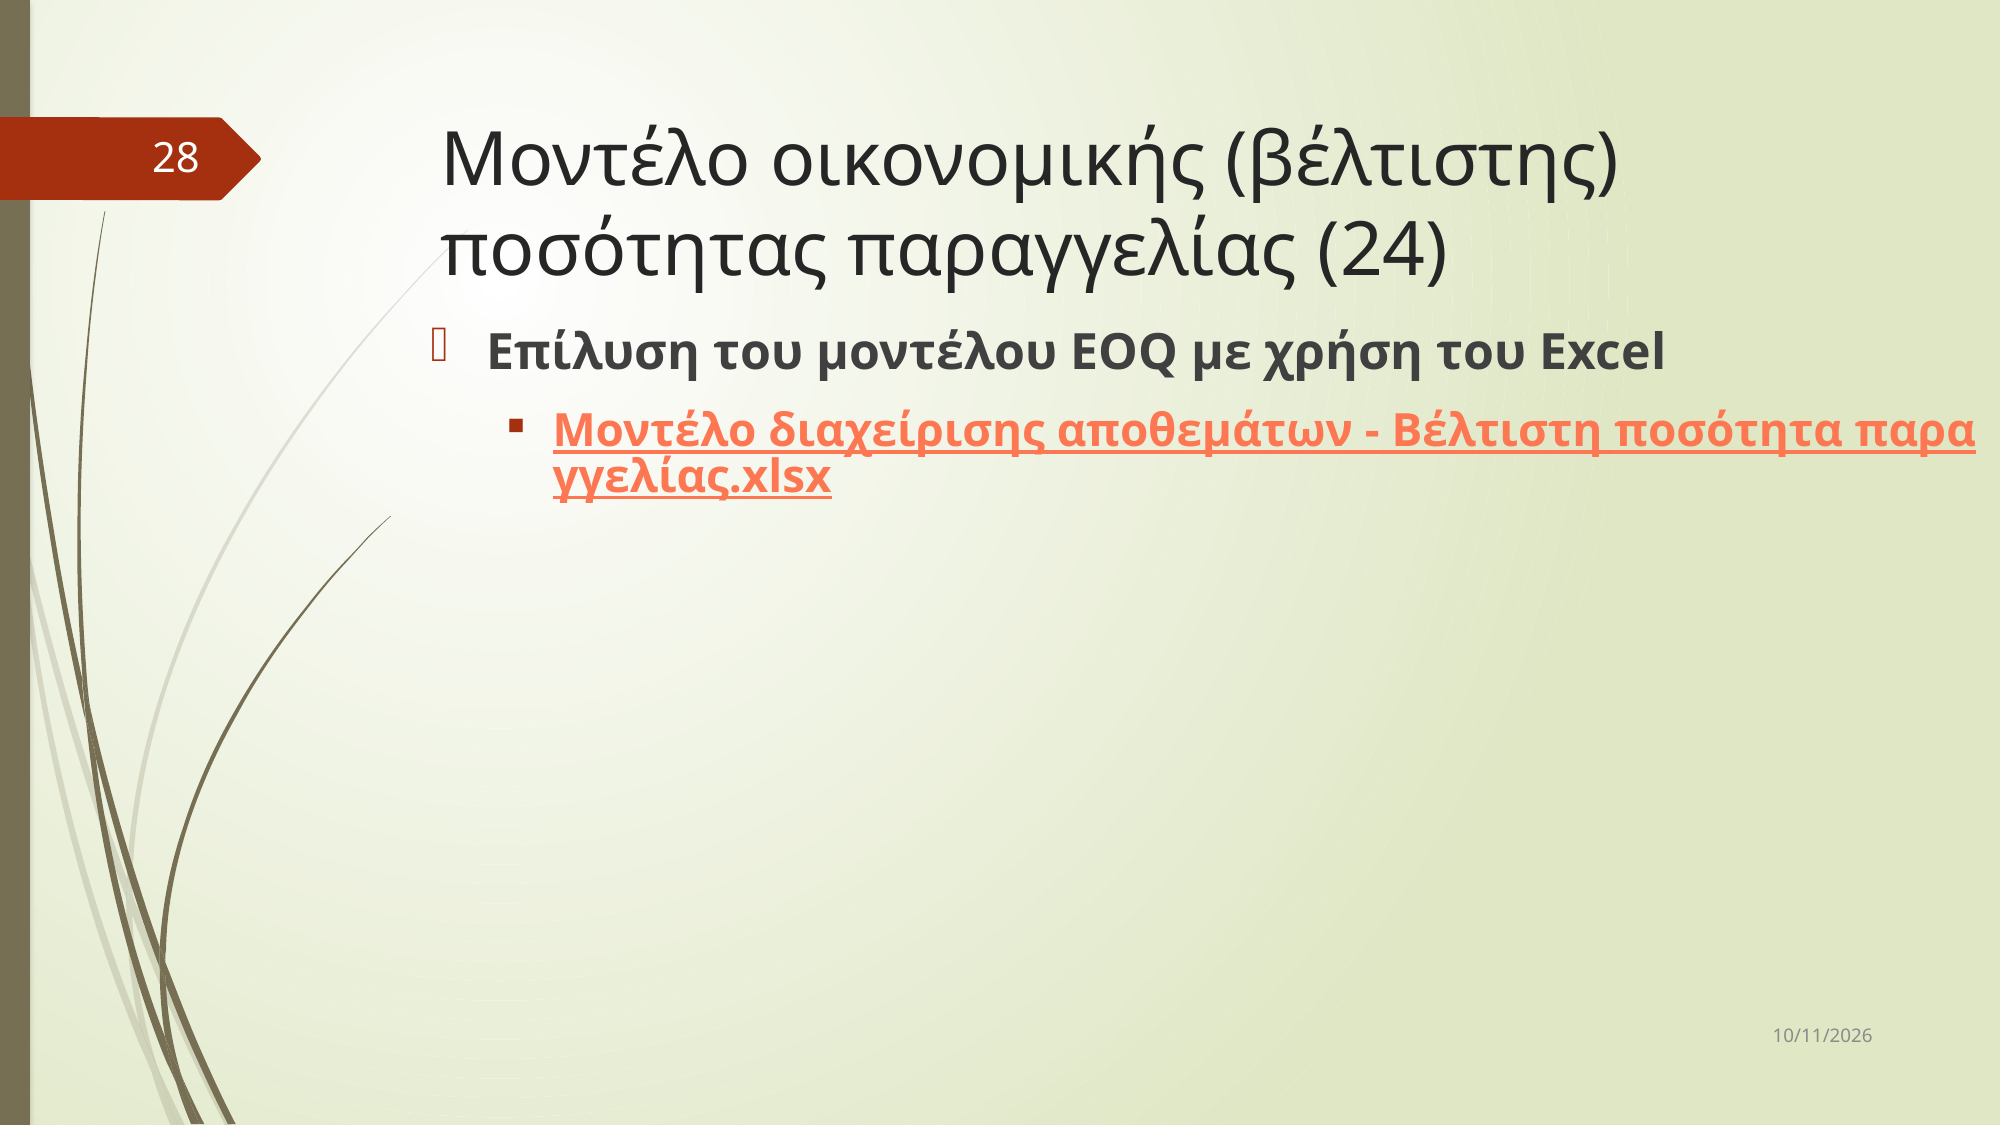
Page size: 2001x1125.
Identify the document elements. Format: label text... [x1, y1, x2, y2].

title Μοντέλο οικονομικής (βέλτιστης) ποσότητας παραγγελίας (24) [425, 102, 1888, 312]
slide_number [1699, 1005, 1888, 1067]
list Επίλυση του μοντέλου EOQ με χρήση του Excel Μοντέλο διαχείρισης αποθεμάτων - Βέλτιστη ποσότητα παραγγελίας.xlsx [415, 312, 2000, 1092]
slide_number 28 [87, 129, 216, 190]
